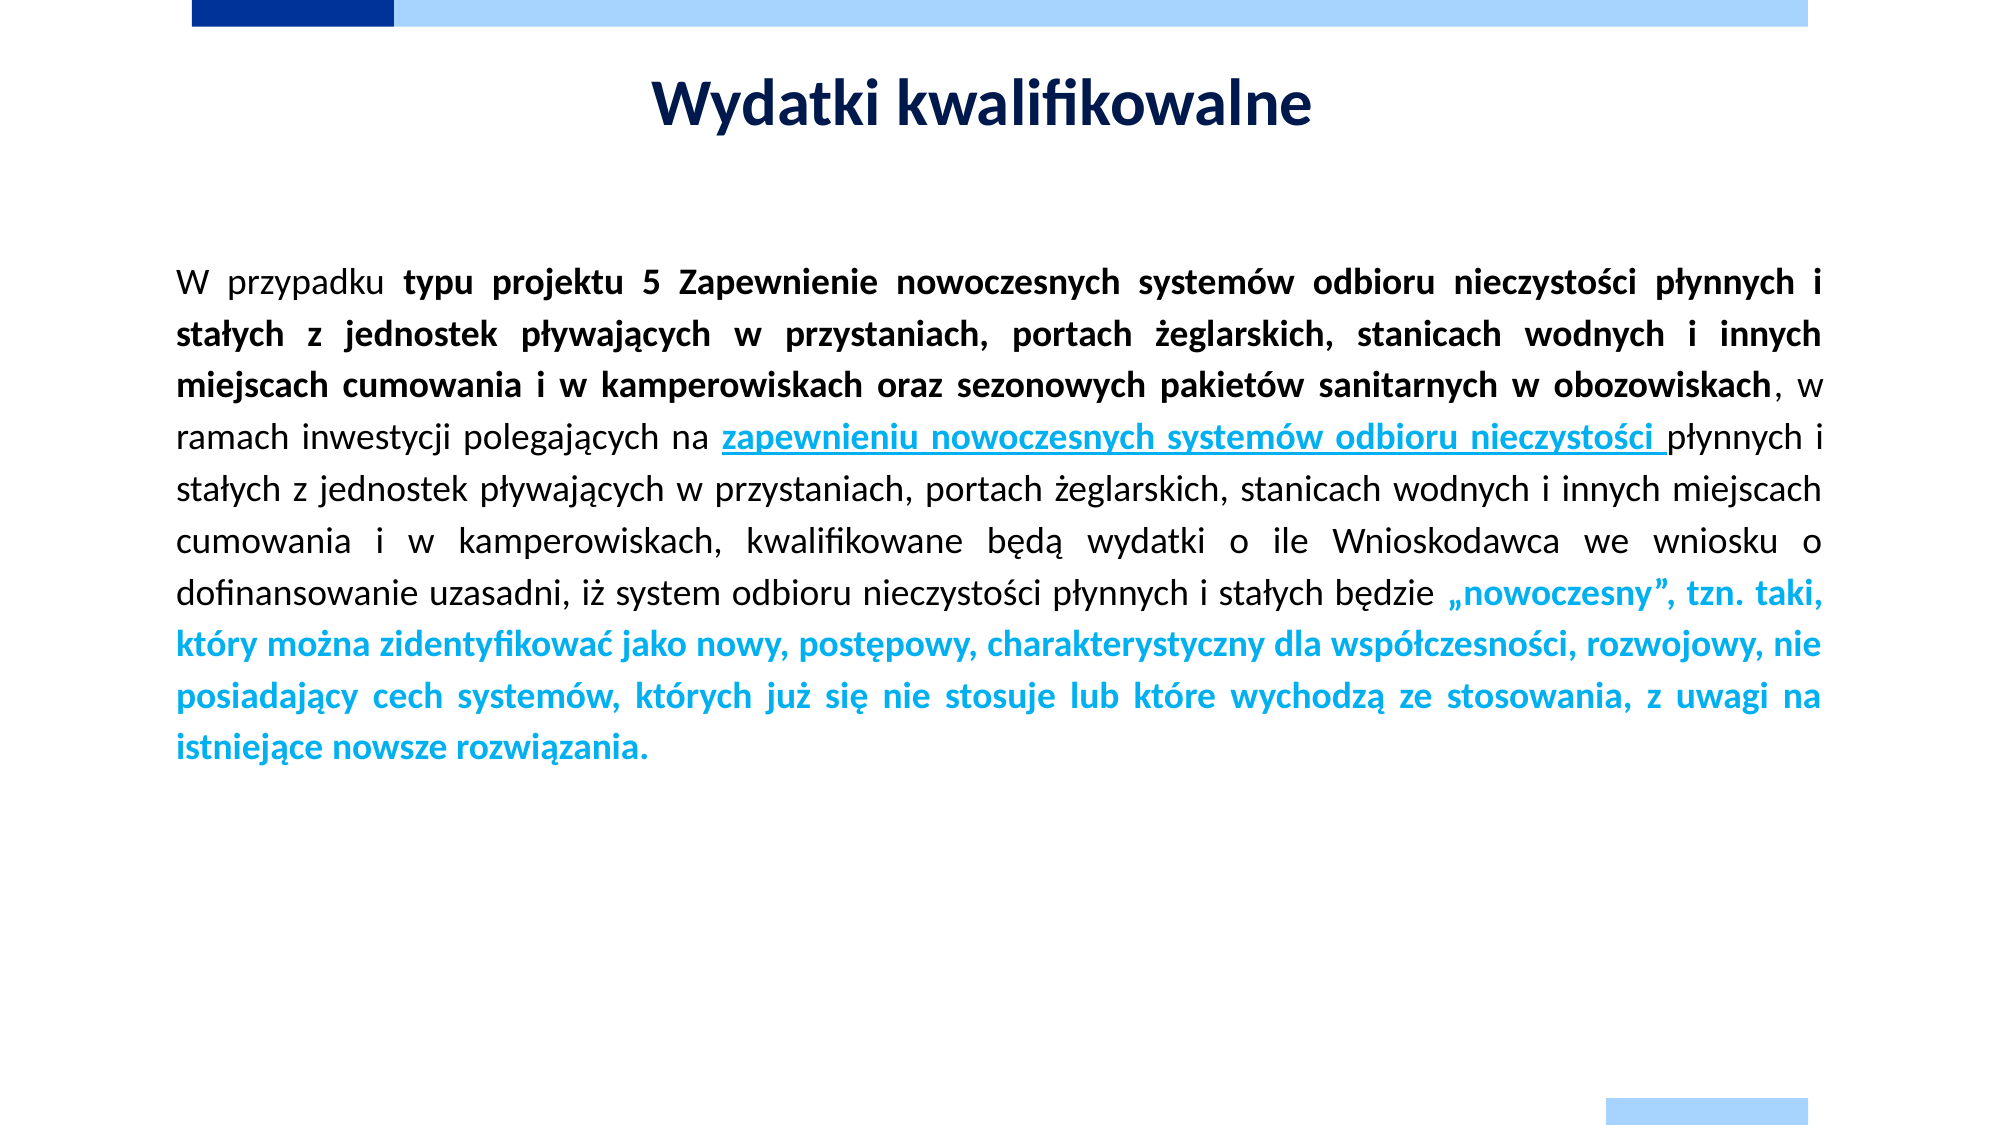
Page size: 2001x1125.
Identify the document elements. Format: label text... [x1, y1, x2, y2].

text_box Wydatki kwalifikowalne [203, 51, 1763, 146]
text_box W przypadku typu projektu 5 Zapewnienie nowoczesnych systemów odbioru nieczystości płynnych i stałych z jednostek pływających w przystaniach, portach żeglarskich, stanicach wodnych i innych miejscach cumowania i w kamperowiskach oraz sezonowych pakietów sanitarnych w obozowiskach, w ramach inwestycji polegających na zapewnieniu nowoczesnych systemów odbioru nieczystości płynnych i stałych z jednostek pływających w przystaniach, portach żeglarskich, stanicach wodnych i innych miejscach cumowania i w kamperowiskach, kwalifikowane będą wydatki o ile Wnioskodawca we wniosku o dofinansowanie uzasadni, iż system odbioru nieczystości płynnych i stałych będzie „nowoczesny”, tzn. taki, który można zidentyfikować jako nowy, postępowy, charakterystyczny dla współczesności, rozwojowy, nie posiadający cech systemów, których już się nie stosuje lub które wychodzą ze stosowania, z uwagi na istniejące nowsze rozwiązania. [161, 242, 1839, 879]
